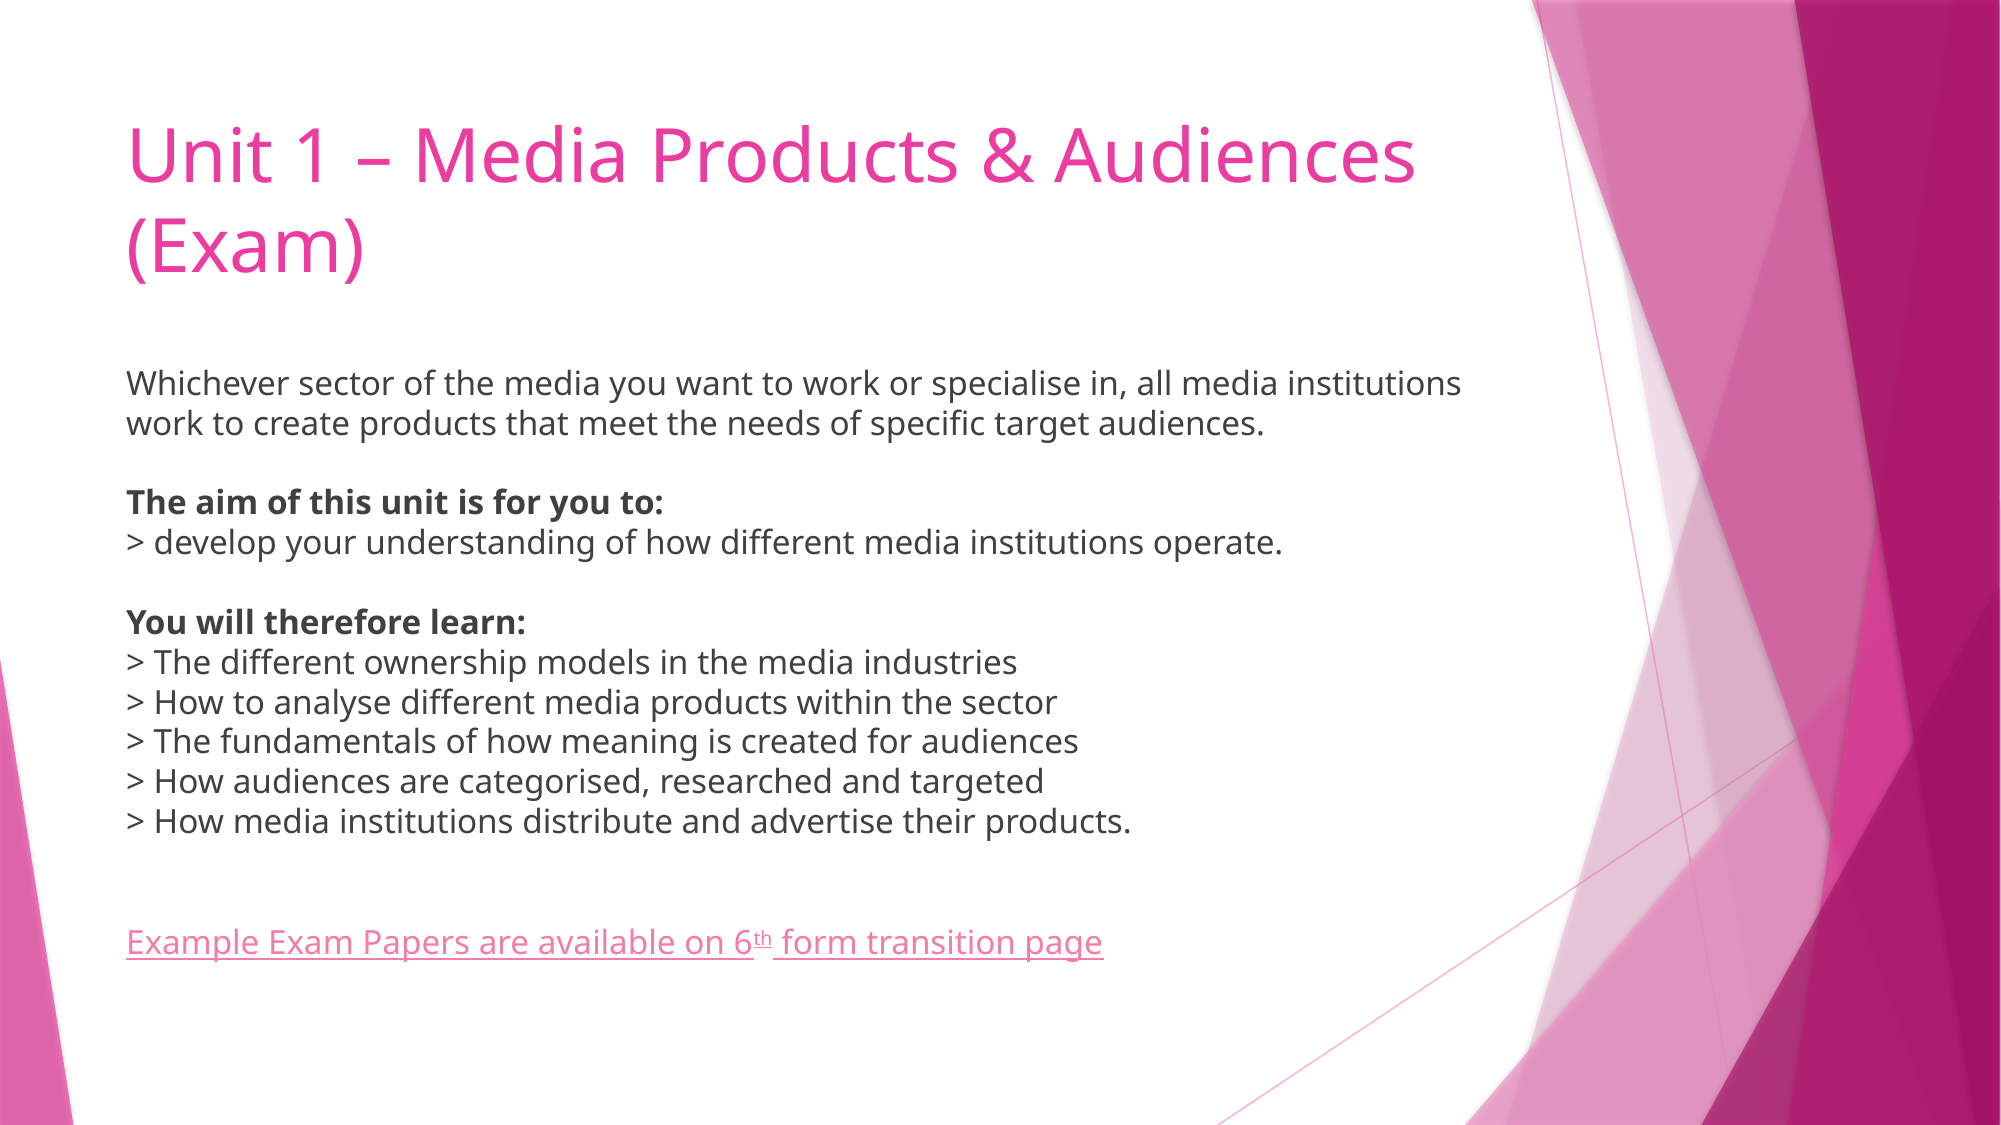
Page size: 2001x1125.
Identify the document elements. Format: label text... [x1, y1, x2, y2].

title Unit 1 – Media Products & Audiences (Exam) [111, 99, 1522, 317]
list Whichever sector of the media you want to work or specialise in, all media institutions work to create products that meet the needs of specific target audiences. The aim of this unit is for you to: > develop your understanding of how different media institutions operate. You will therefore learn: > The different ownership models in the media industries > How to analyse different media products within the sector > The fundamentals of how meaning is created for audiences > How audiences are categorised, researched and targeted > How media institutions distribute and advertise their products. Example Exam Papers are available on 6th form transition page [111, 354, 1522, 992]
